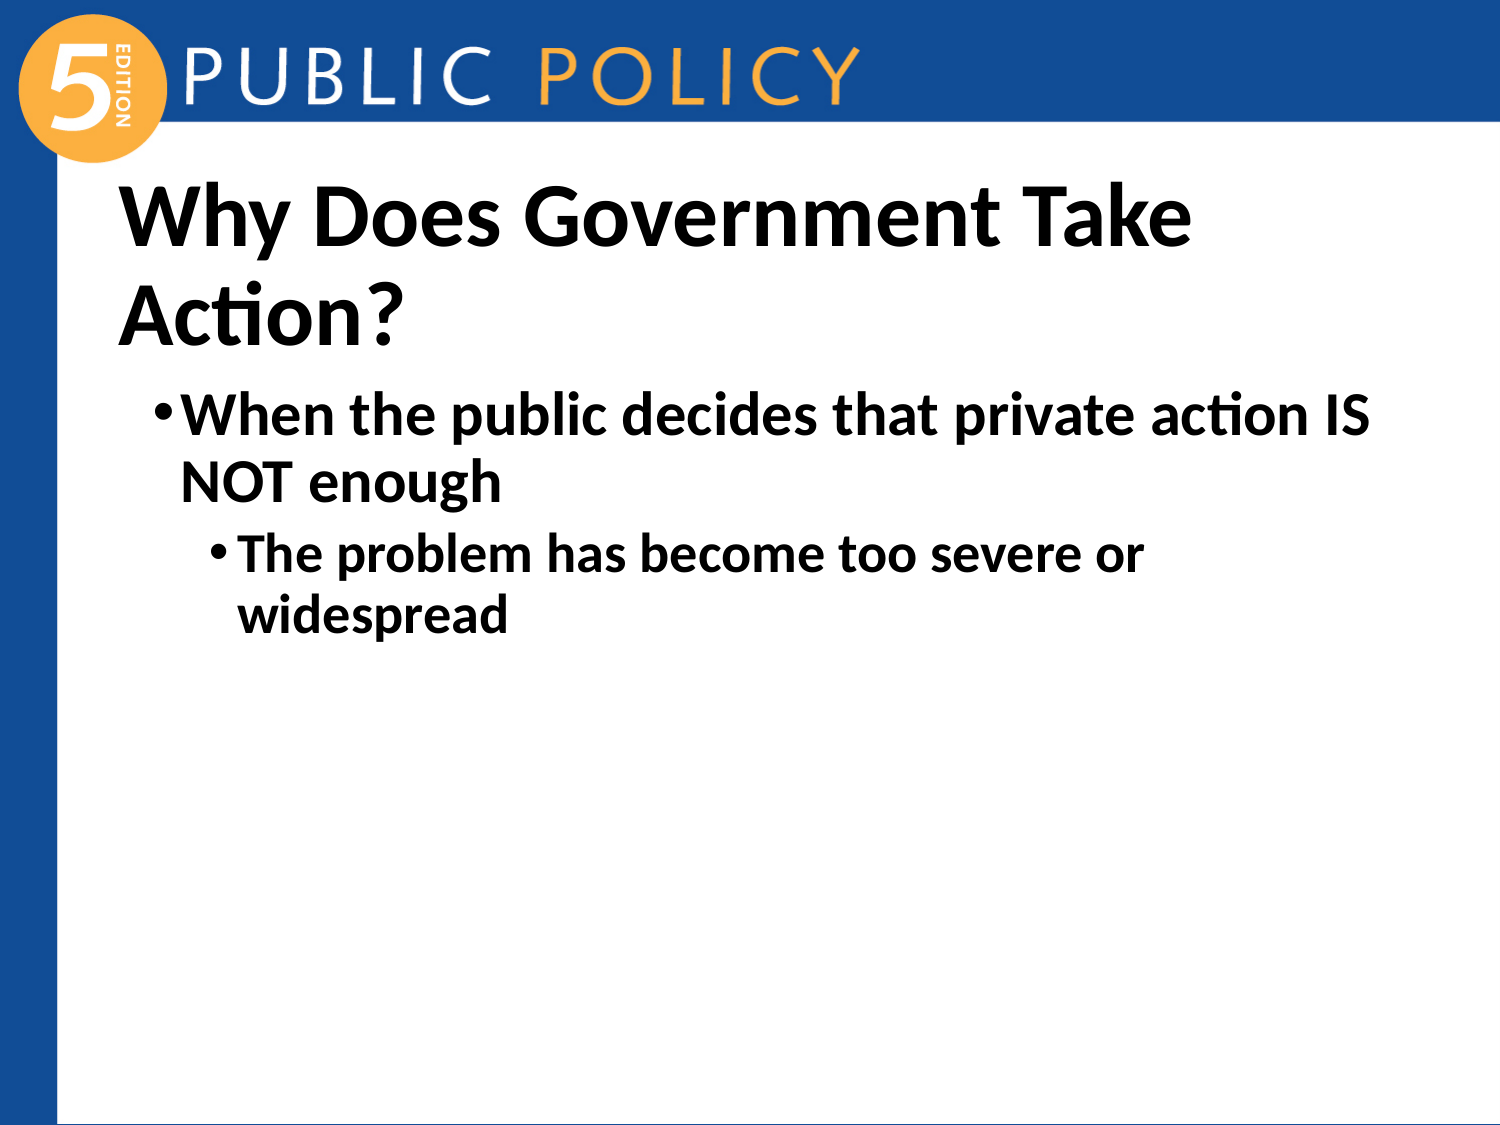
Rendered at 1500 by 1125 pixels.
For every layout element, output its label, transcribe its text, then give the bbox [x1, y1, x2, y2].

title Why Does Government Take Action? [103, 157, 1397, 375]
picture [0, 0, 1500, 1125]
list When the public decides that private action IS NOT enough The problem has become too severe or widespread [137, 373, 1397, 1088]
